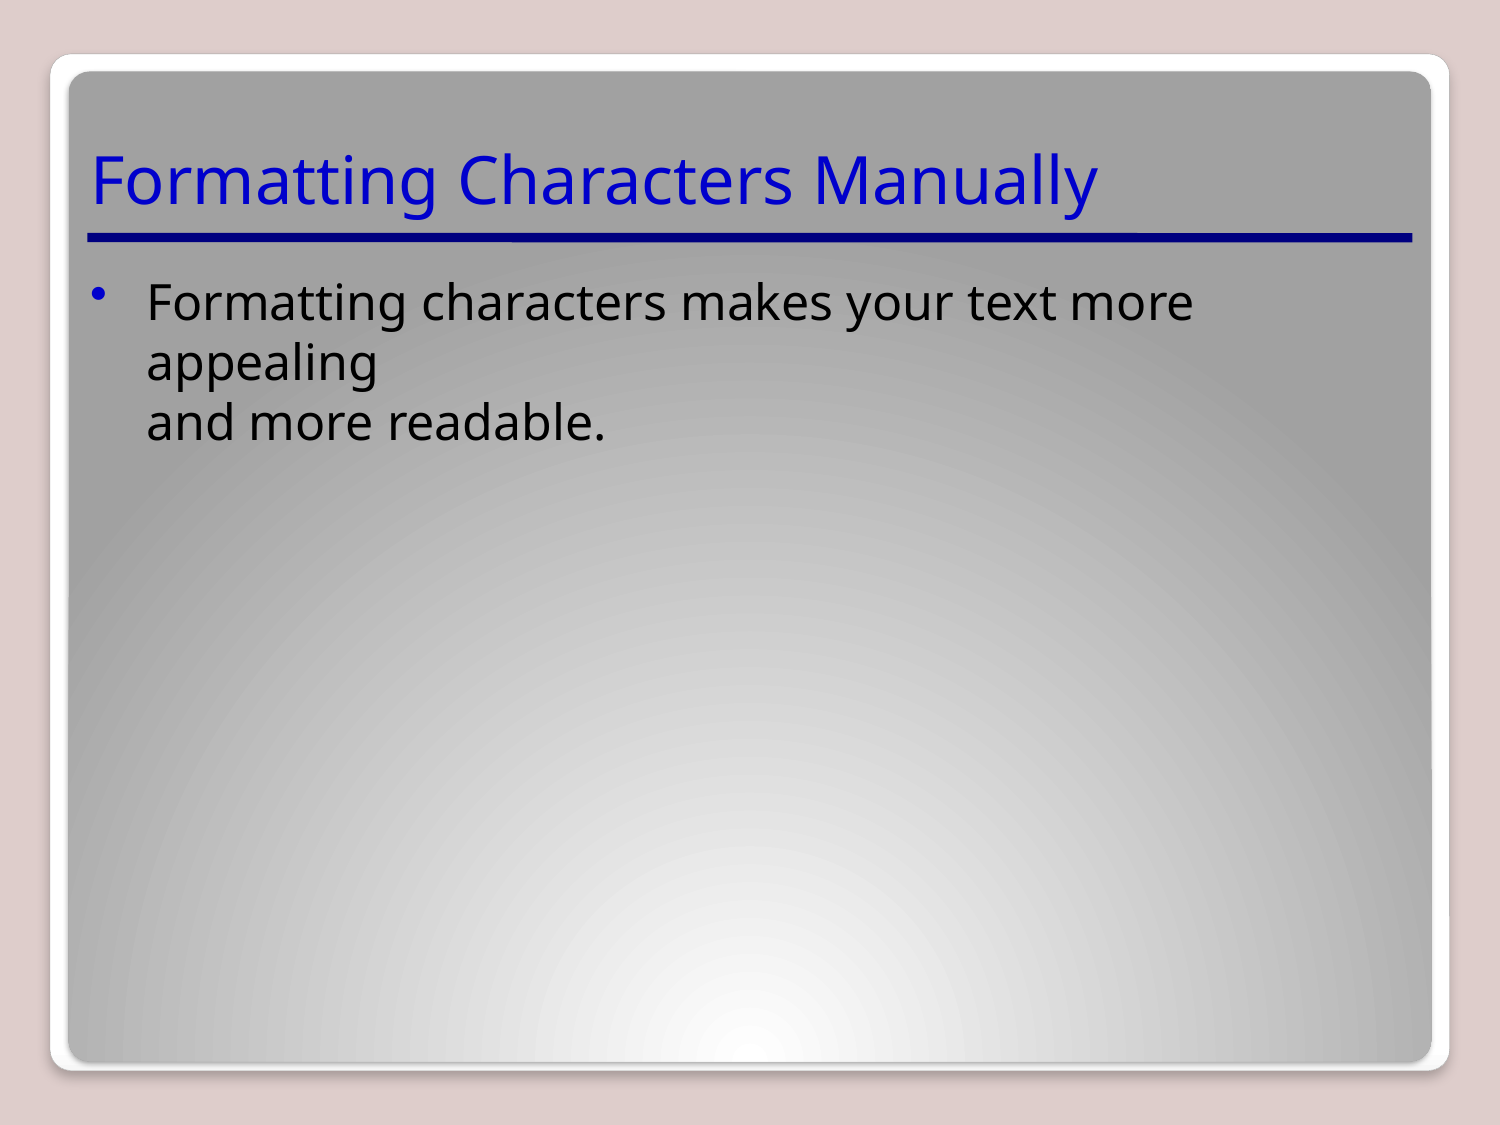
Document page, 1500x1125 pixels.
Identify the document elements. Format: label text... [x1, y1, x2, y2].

title Formatting Characters Manually [74, 74, 1426, 226]
list Formatting characters makes your text more appealing and more readable. [74, 262, 1426, 1063]
